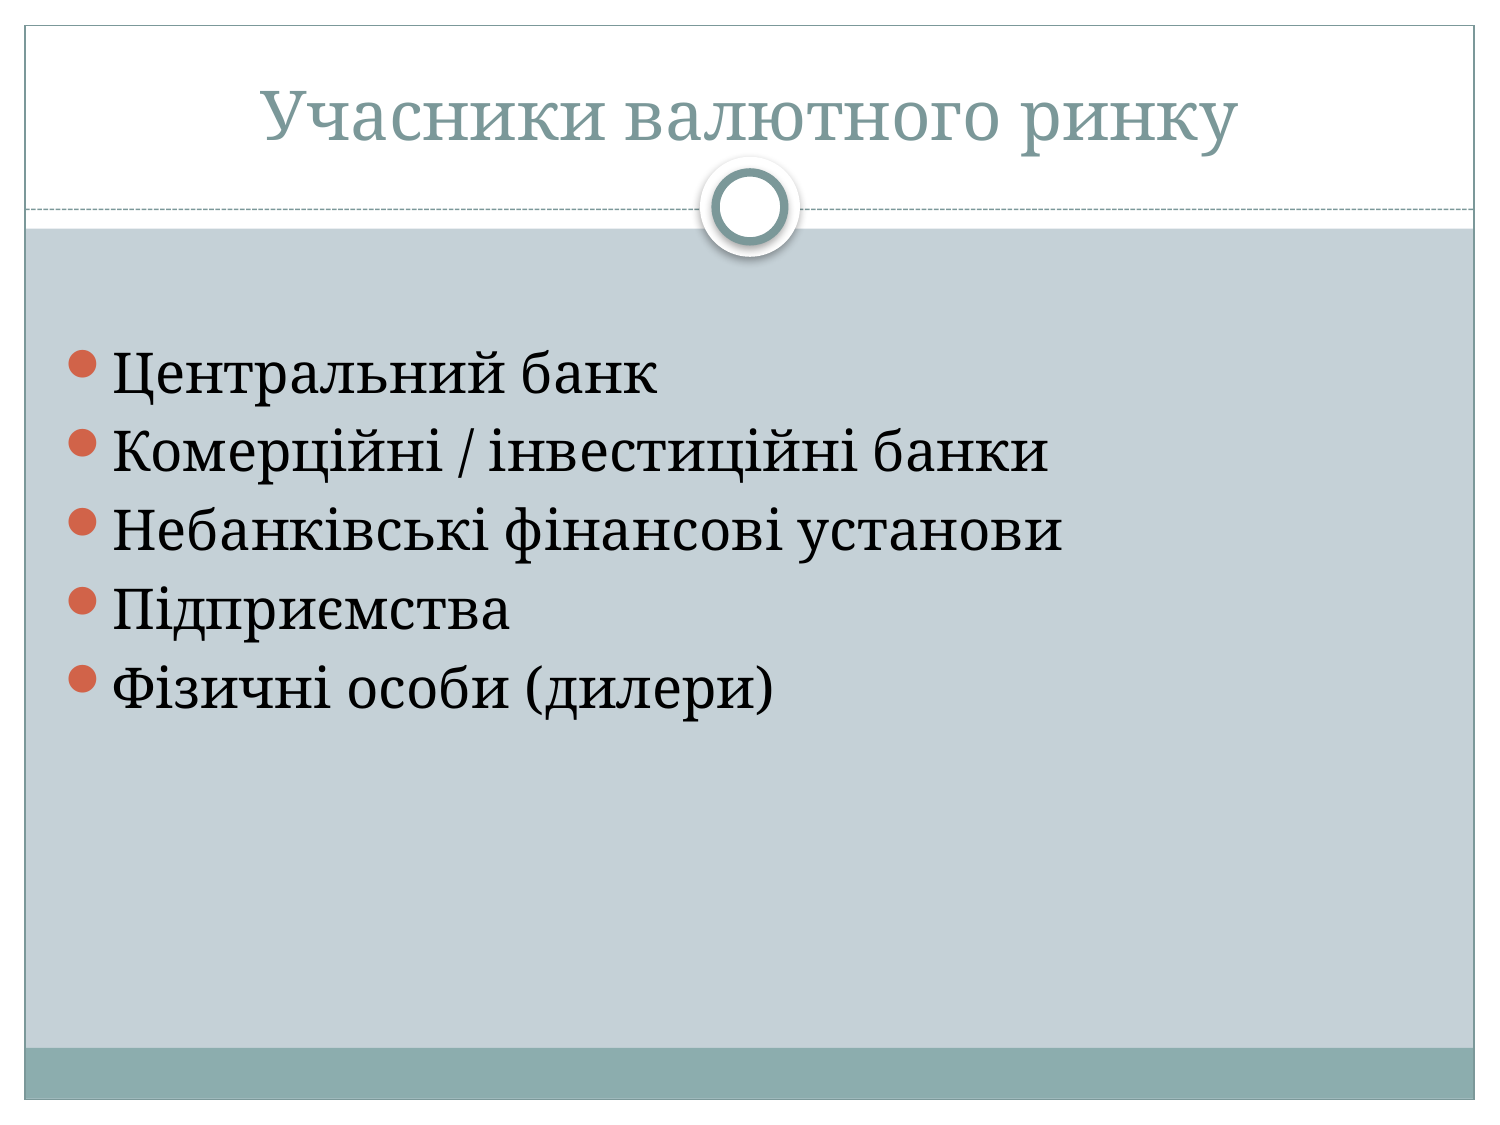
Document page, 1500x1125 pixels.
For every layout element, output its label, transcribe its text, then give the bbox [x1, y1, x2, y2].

list Центральний банк Комерційні / інвестиційні банки Небанківські фінансові установи Підприємства Фізичні особи (дилери) [49, 250, 1445, 1001]
title Учасники валютного ринку [49, 37, 1450, 163]
